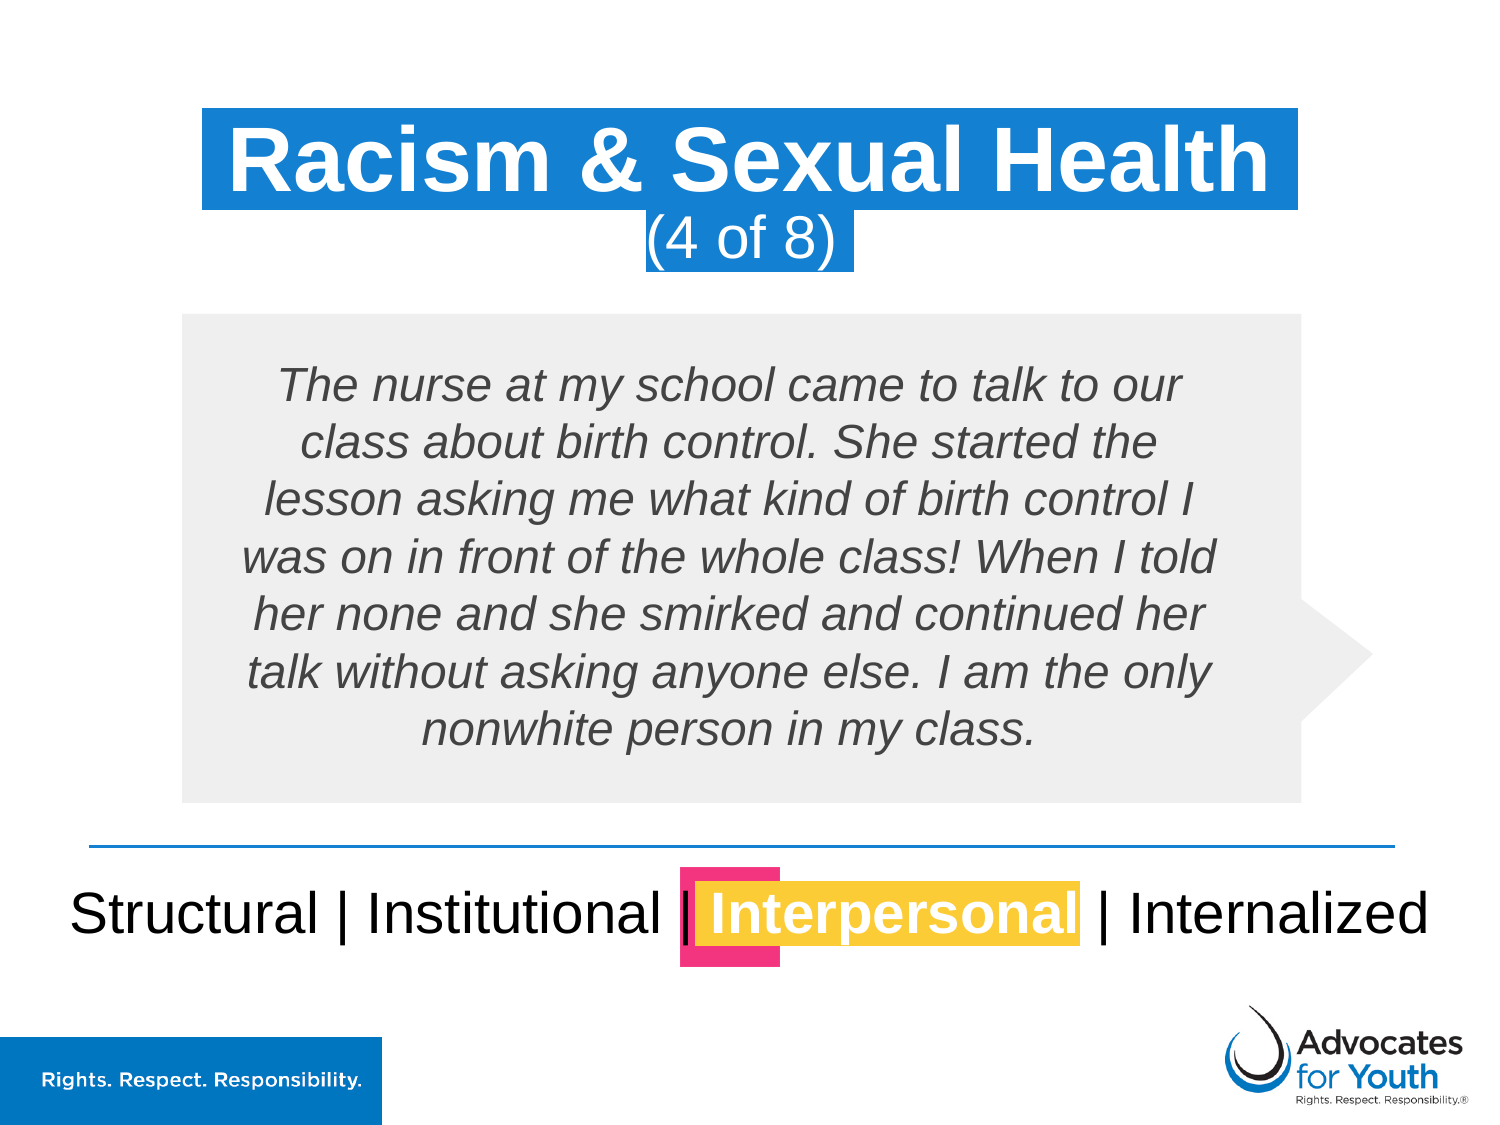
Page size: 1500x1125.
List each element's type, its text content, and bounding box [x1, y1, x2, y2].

picture [679, 867, 781, 968]
list Structural | Institutional | Interpersonal | Internalized [785, 886, 1500, 948]
text_box [182, 313, 1374, 803]
list Structural | Institutional | Interpersonal | Internalized [0, 886, 674, 948]
text_box The nurse at my school came to talk to our class about birth control. She started the lesson asking me what kind of birth control I was on in front of the whole class! When I told her none and she smirked and continued her talk without asking anyone else. I am the only nonwhite person in my class. [221, 345, 1239, 763]
title Racism & Sexual Health (4 of 8) [112, 99, 1388, 288]
picture [1200, 990, 1500, 1125]
picture [0, 1037, 382, 1125]
